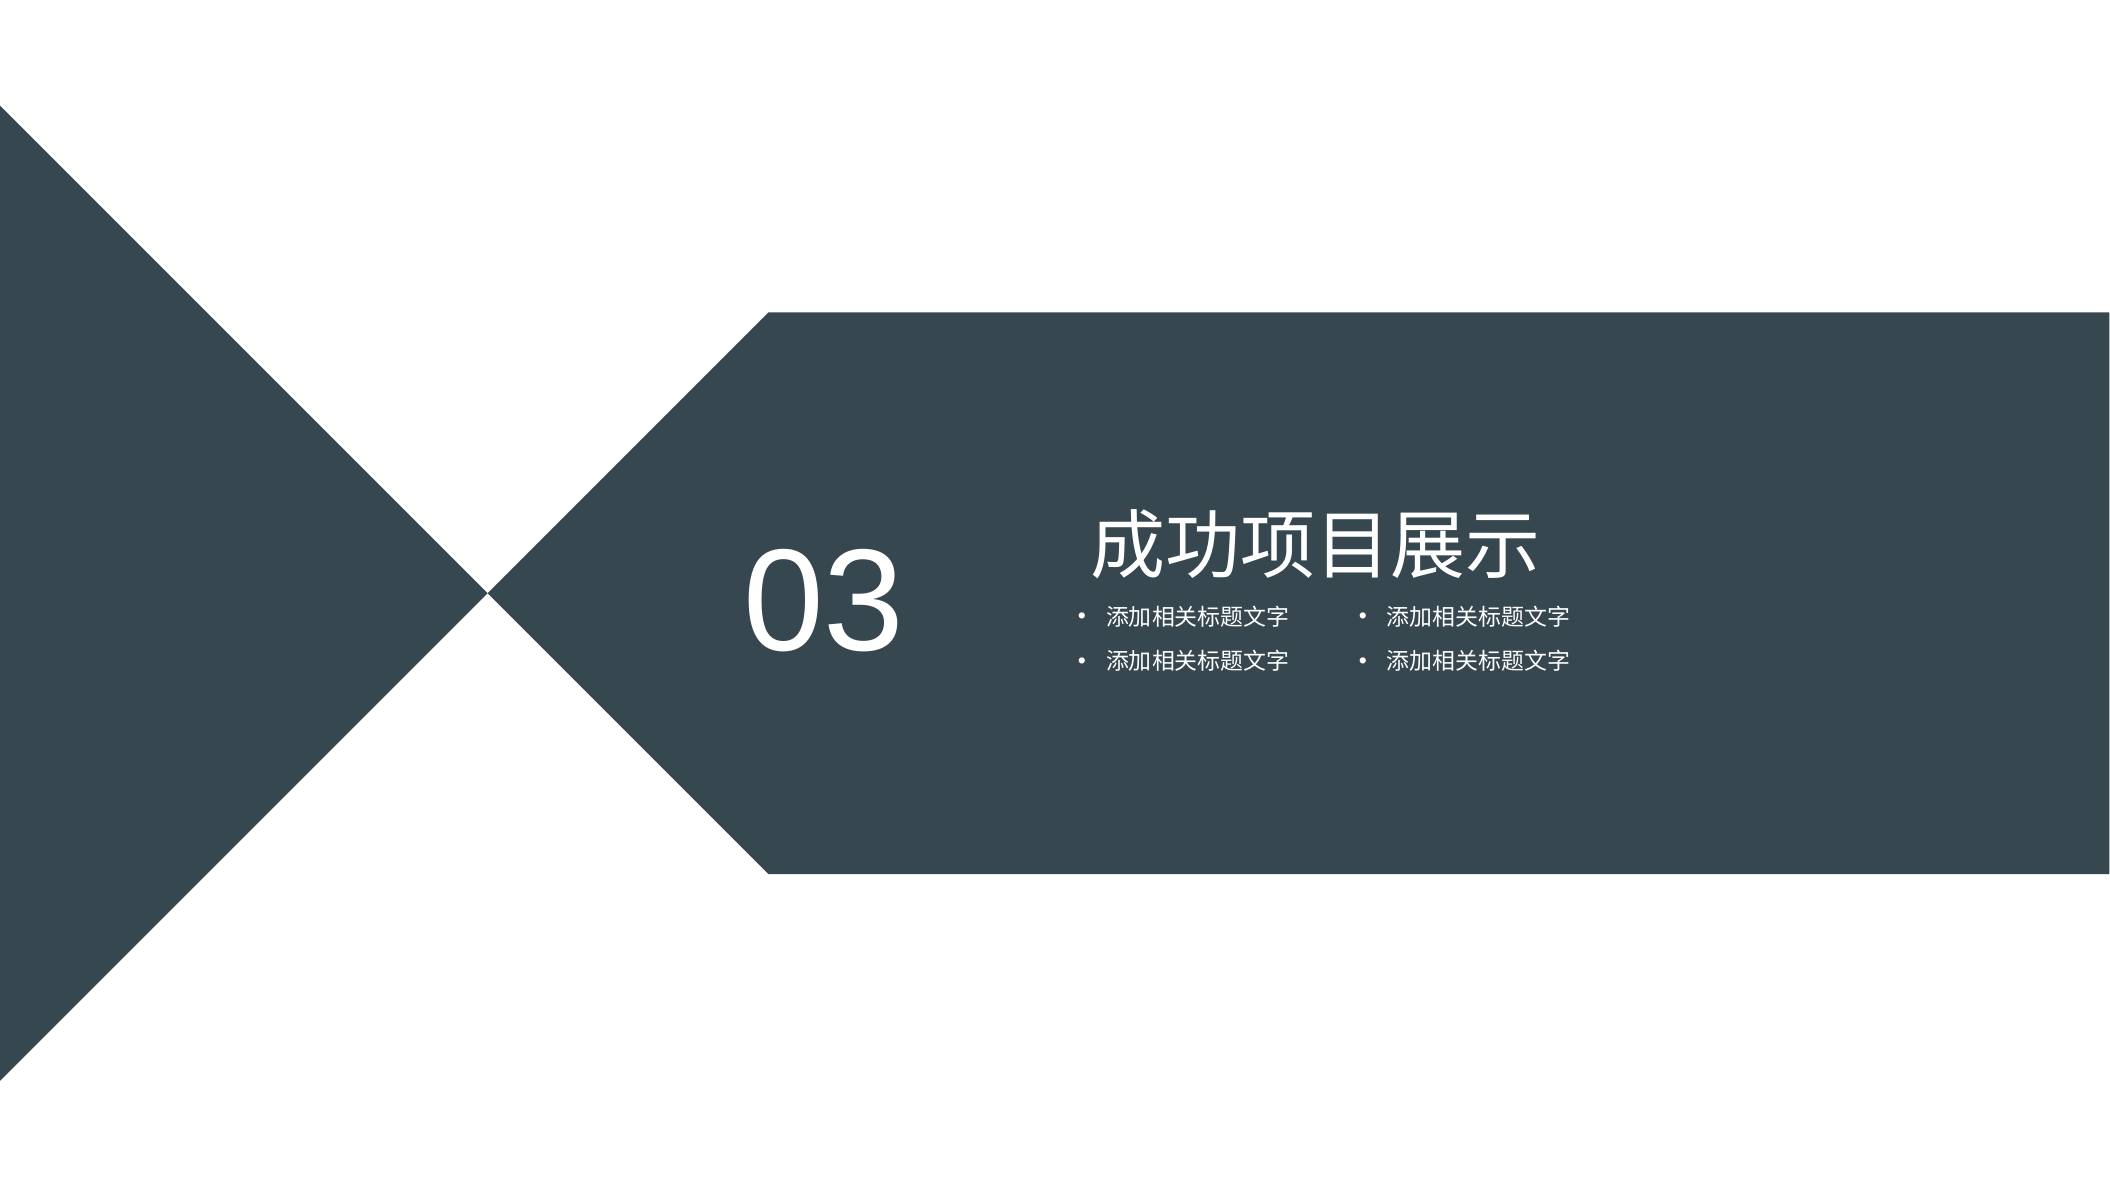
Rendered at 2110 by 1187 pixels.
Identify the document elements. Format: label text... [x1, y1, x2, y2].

text_box 添加相关标题文字 [1063, 639, 1306, 682]
text_box 添加相关标题文字 [1344, 639, 1586, 682]
text_box 成功项目展示 [1054, 497, 1577, 588]
text_box 添加相关标题文字 [1344, 594, 1586, 638]
text_box 添加相关标题文字 [1063, 594, 1306, 638]
text_box 03 [707, 497, 941, 687]
text_box [488, 311, 2110, 876]
text_box [0, 104, 490, 1083]
